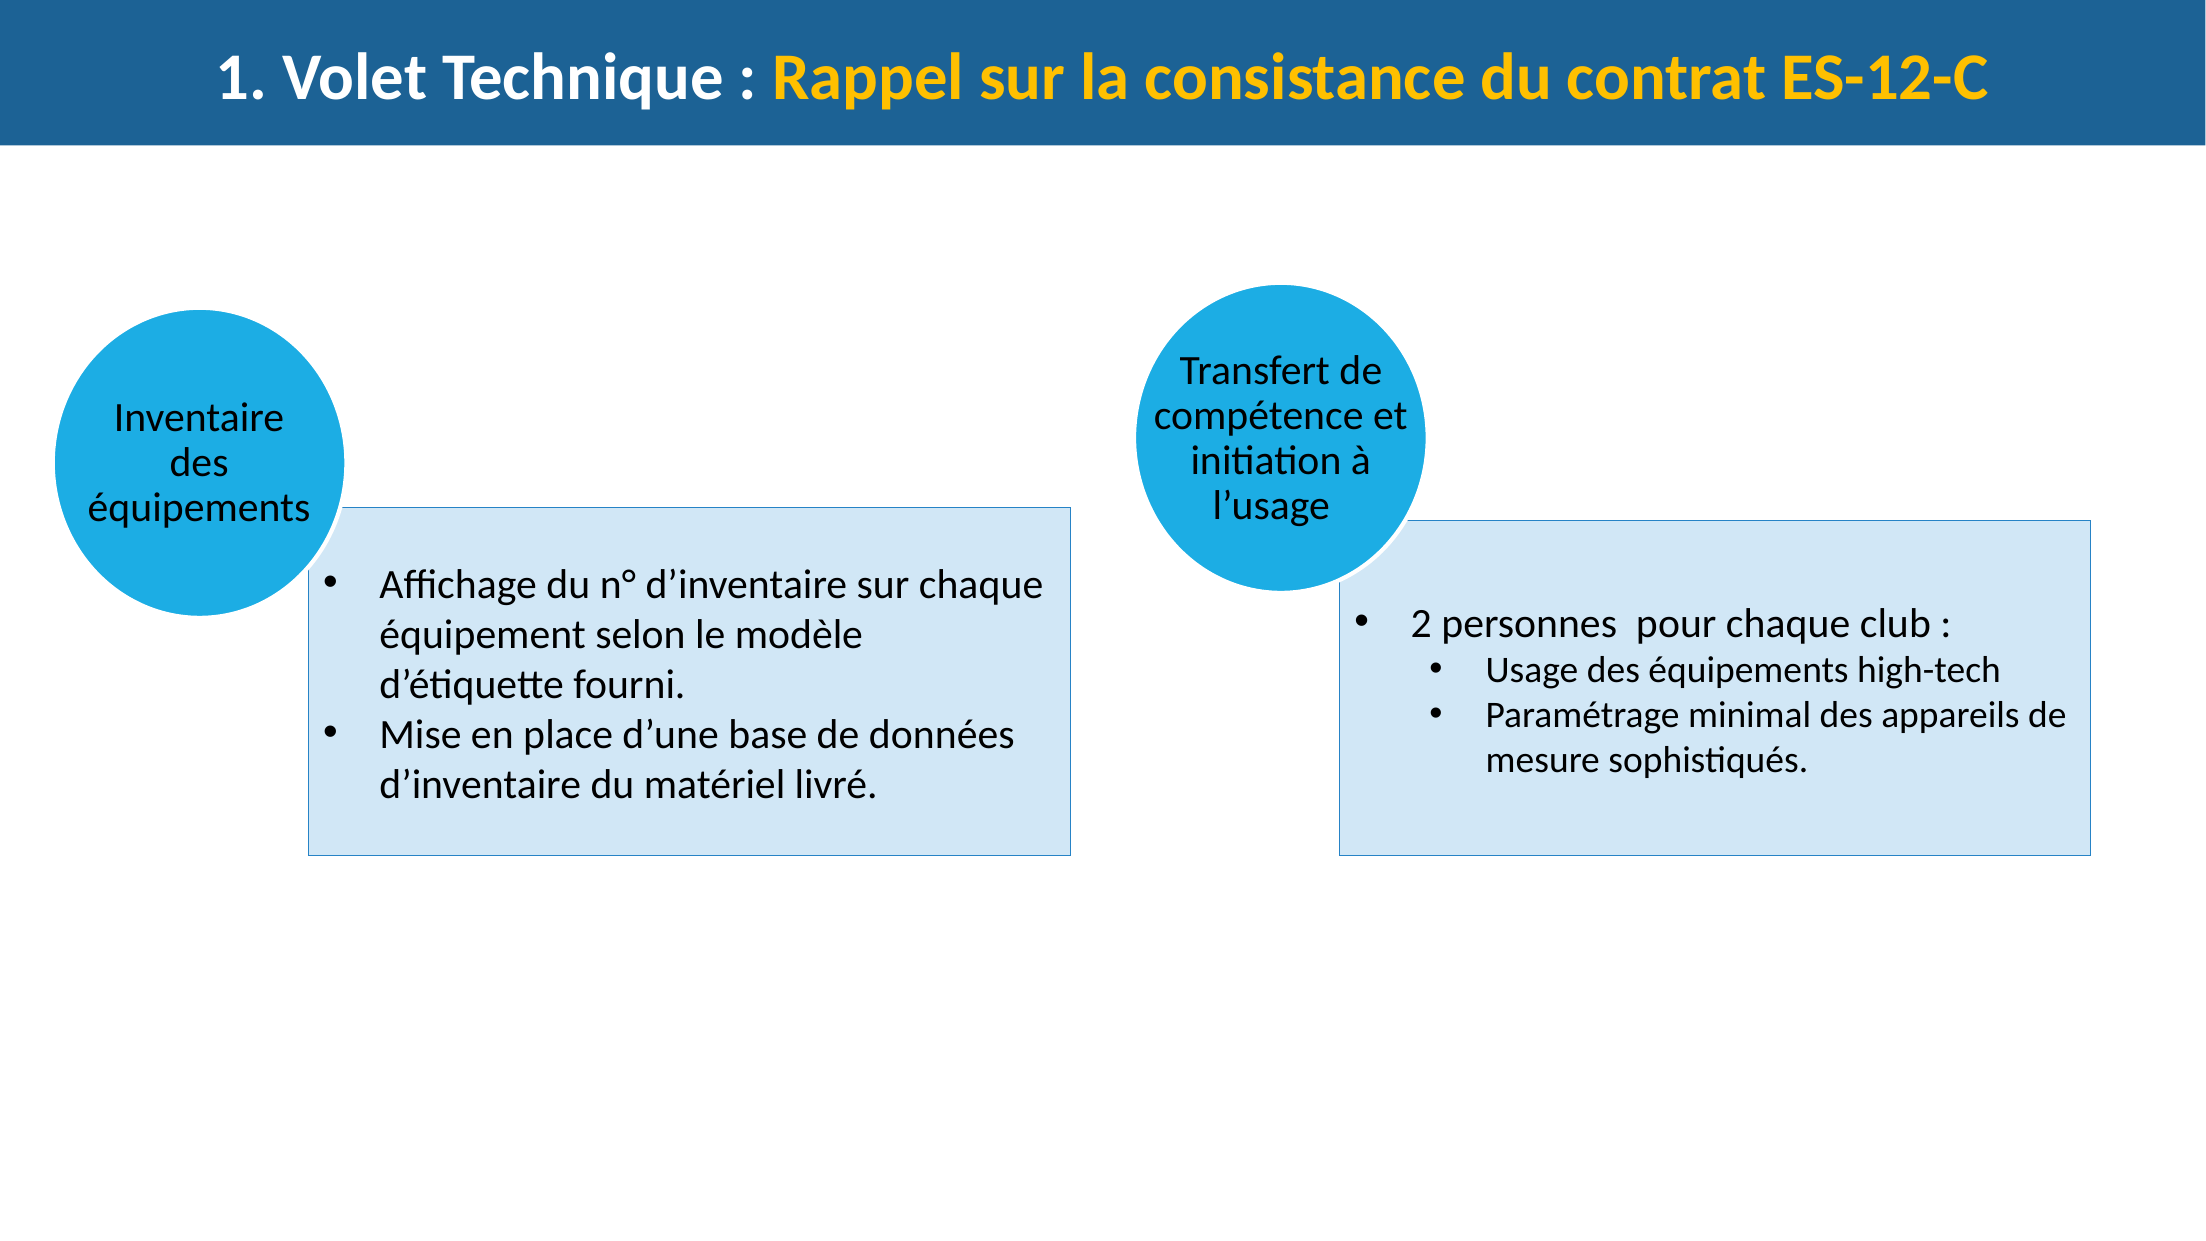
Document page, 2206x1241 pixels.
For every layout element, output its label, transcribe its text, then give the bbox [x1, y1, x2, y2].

text_box Affichage du n° d’inventaire sur chaque équipement selon le modèle d’étiquette fourni. Mise en place d’une base de données d’inventaire du matériel livré. [308, 507, 1071, 856]
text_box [1133, 282, 1428, 623]
text_box 2 personnes pour chaque club : Usage des équipements high-tech Paramétrage minimal des appareils de mesure sophistiqués. [1339, 520, 2091, 856]
text_box 1. Volet Technique : Rappel sur la consistance du contrat ES-12-C [0, 0, 2206, 147]
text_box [52, 307, 347, 619]
